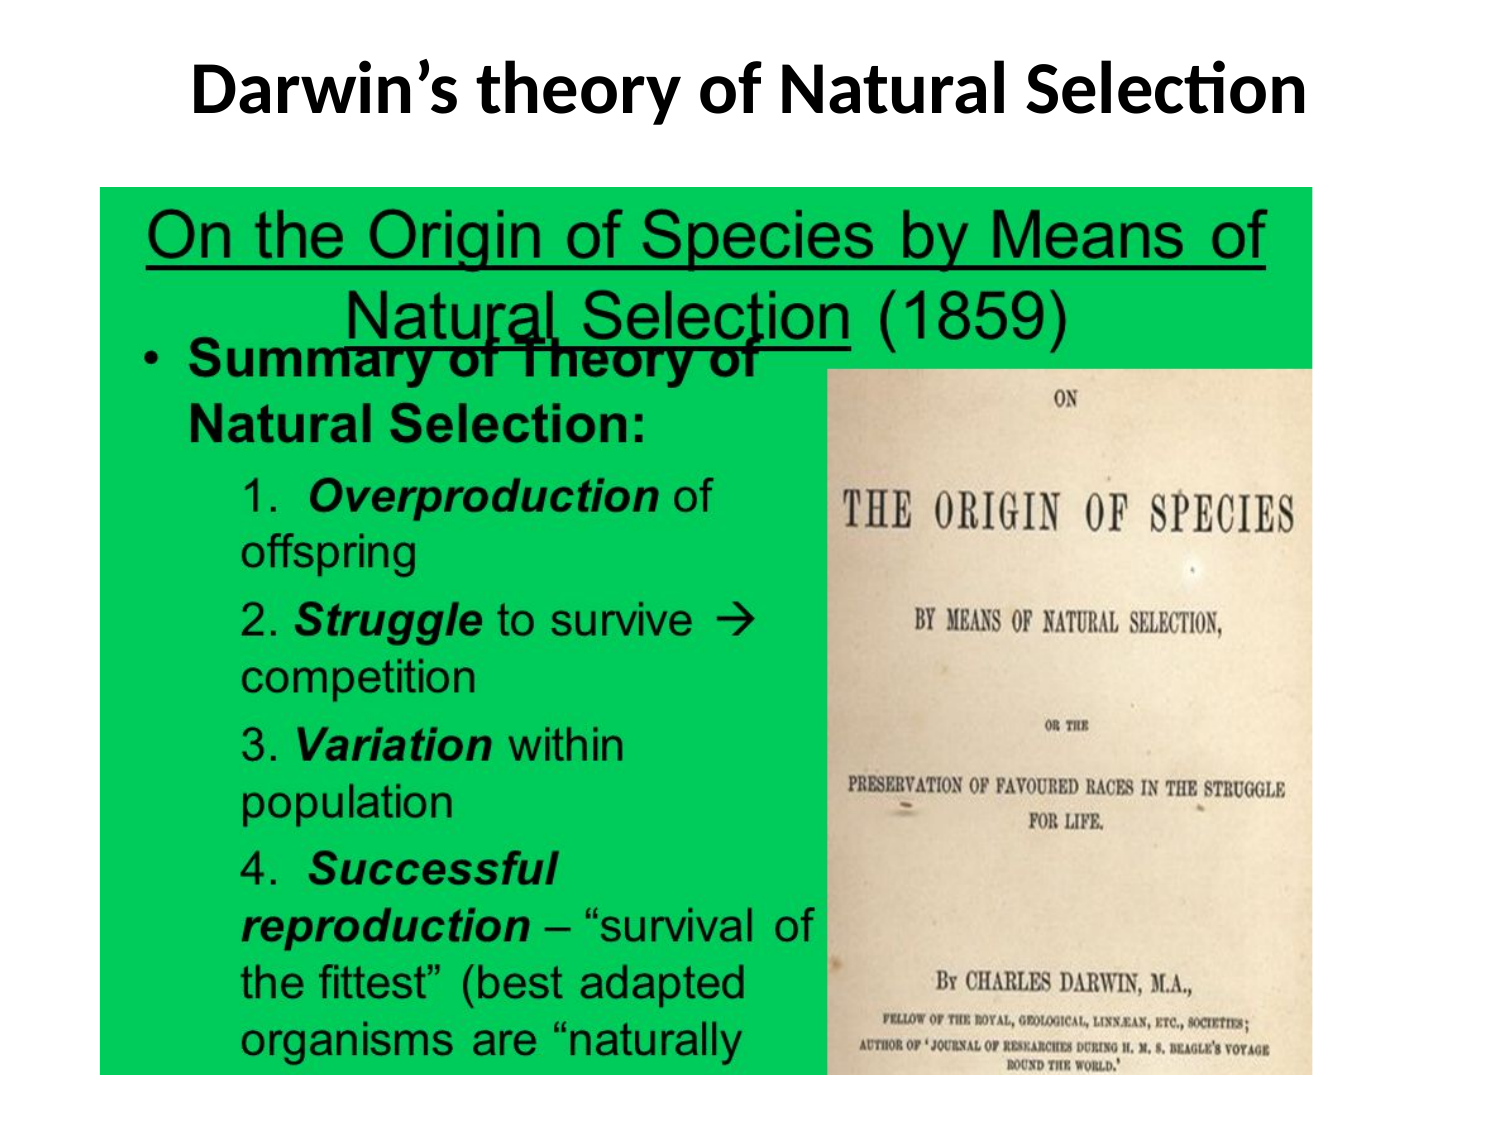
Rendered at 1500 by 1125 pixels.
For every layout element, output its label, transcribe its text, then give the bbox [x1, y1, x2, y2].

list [99, 187, 1313, 1076]
title Darwin’s theory of Natural Selection [75, 0, 1425, 138]
